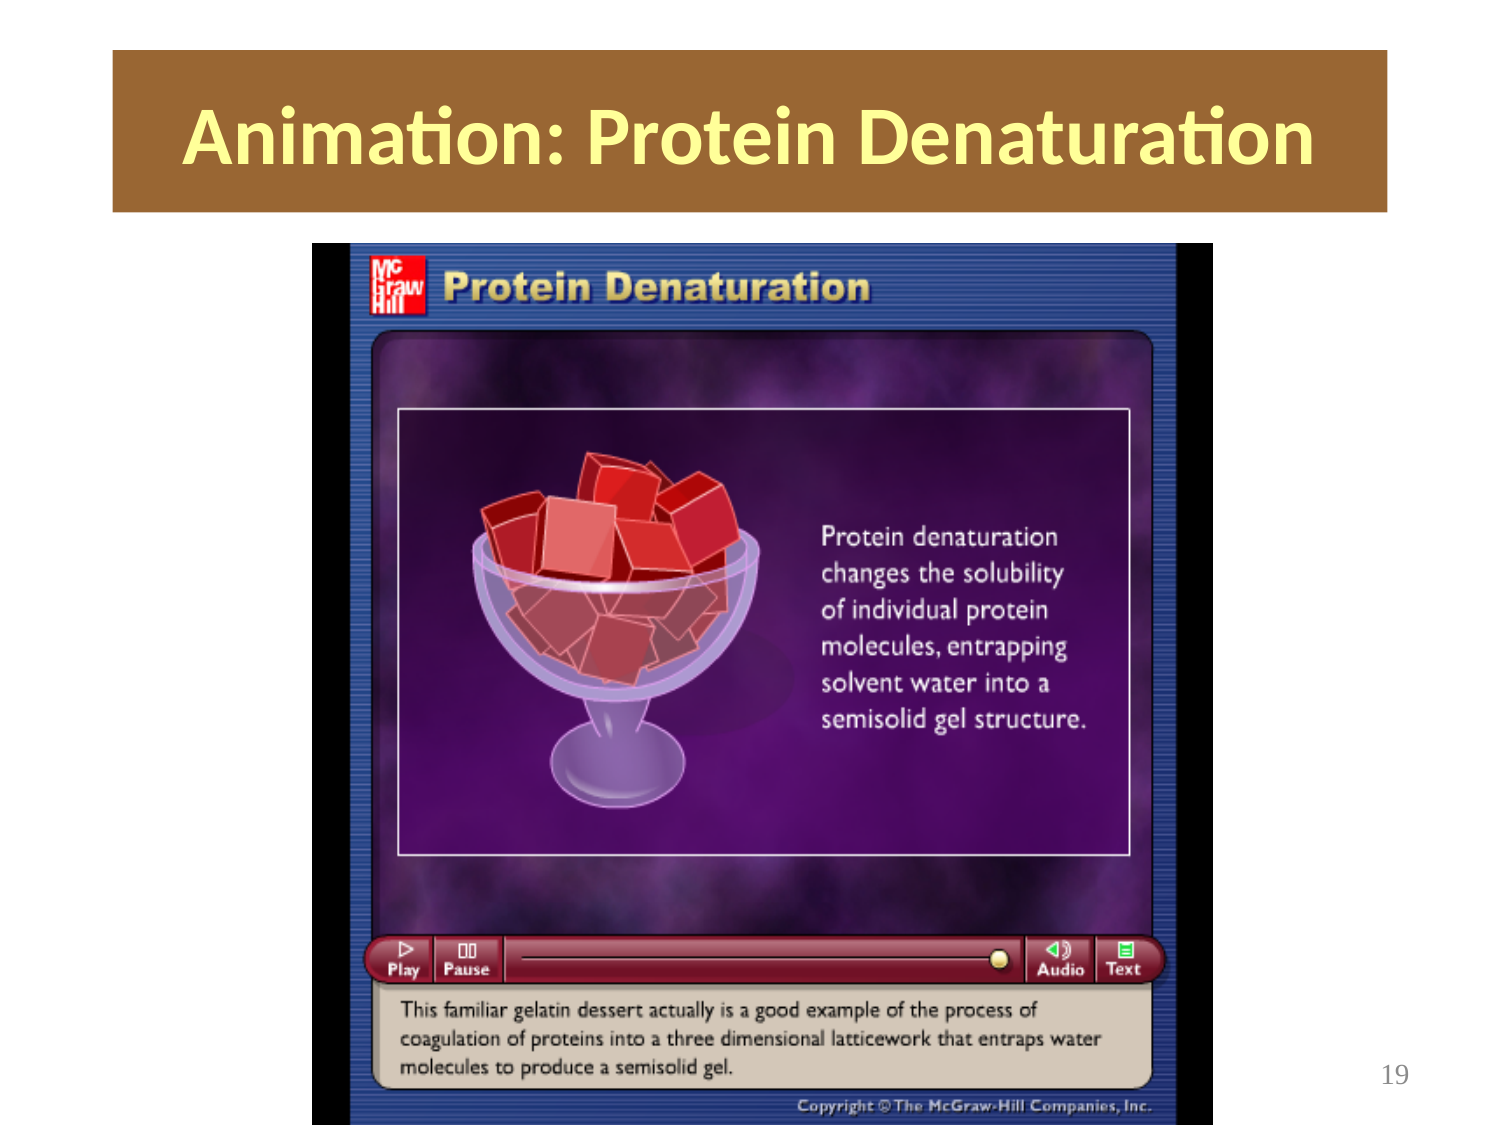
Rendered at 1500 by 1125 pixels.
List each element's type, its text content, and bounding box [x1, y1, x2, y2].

title Animation: Protein Denaturation [112, 50, 1388, 213]
picture [312, 243, 1213, 1125]
slide_number 19 [1213, 1042, 1425, 1103]
